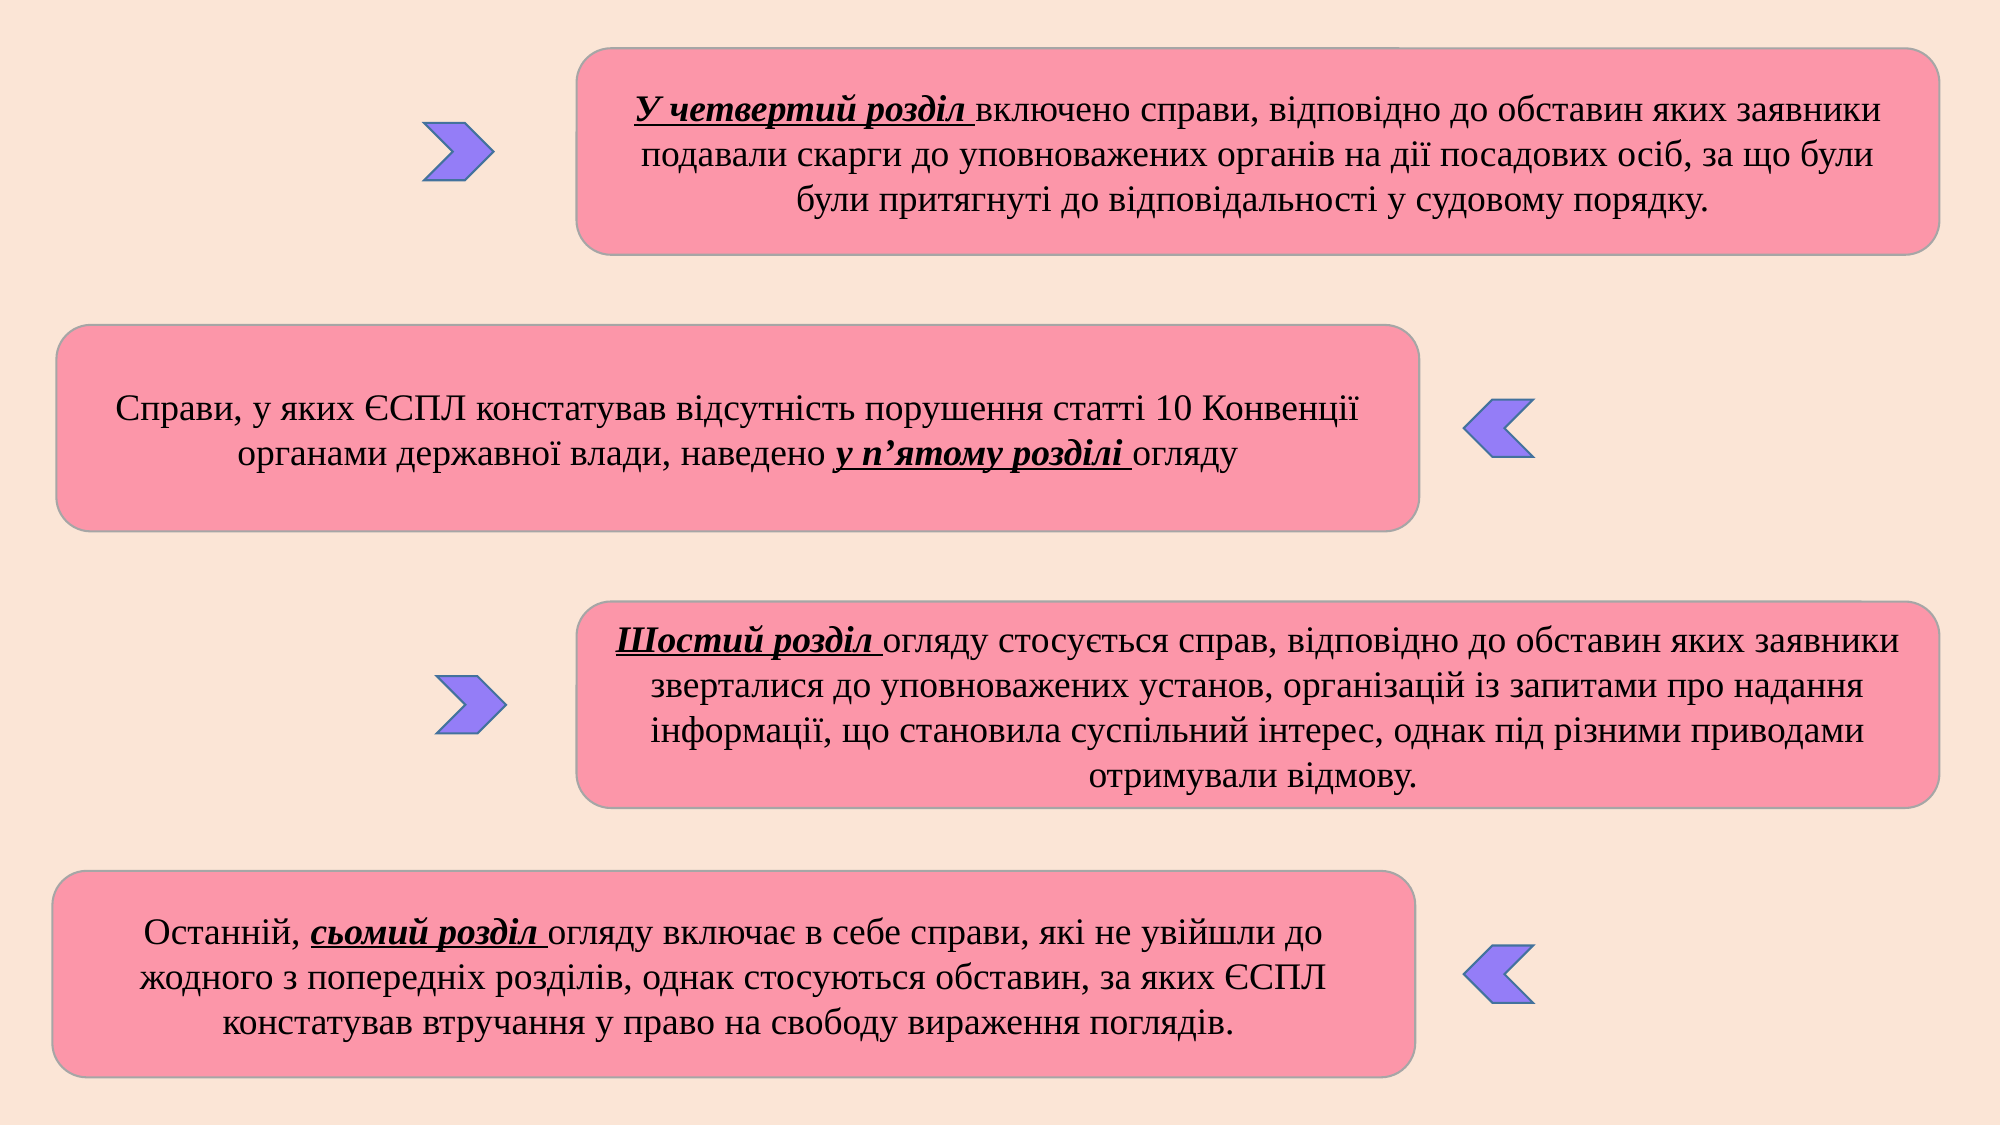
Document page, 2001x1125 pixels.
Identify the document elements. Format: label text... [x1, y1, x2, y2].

text_box [1462, 944, 1536, 1004]
text_box Шостий розділ огляду стосується справ, відповідно до обставин яких заявники зверталися до уповноважених установ, організацій із запитами про надання інформації, що становила суспільний інтерес, однак під різними приводами отримували відмову. [575, 600, 1941, 810]
text_box [421, 121, 495, 182]
text_box Справи, у яких ЄСПЛ констатував відсутність порушення статті 10 Конвенції органами державної влади, наведено у п’ятому розділі огляду [55, 323, 1421, 533]
text_box У четвертий розділ включено справи, відповідно до обставин яких заявники подавали скарги до уповноважених органів на дії посадових осіб, за що були були притягнуті до відповідальності у судовому порядку. [575, 47, 1941, 256]
text_box [434, 675, 508, 735]
text_box Останній, сьомий розділ огляду включає в себе справи, які не увійшли до жодного з попередніх розділів, однак стосуються обставин, за яких ЄСПЛ констатував втручання у право на свободу вираження поглядів. [51, 869, 1417, 1079]
text_box [1462, 398, 1536, 458]
